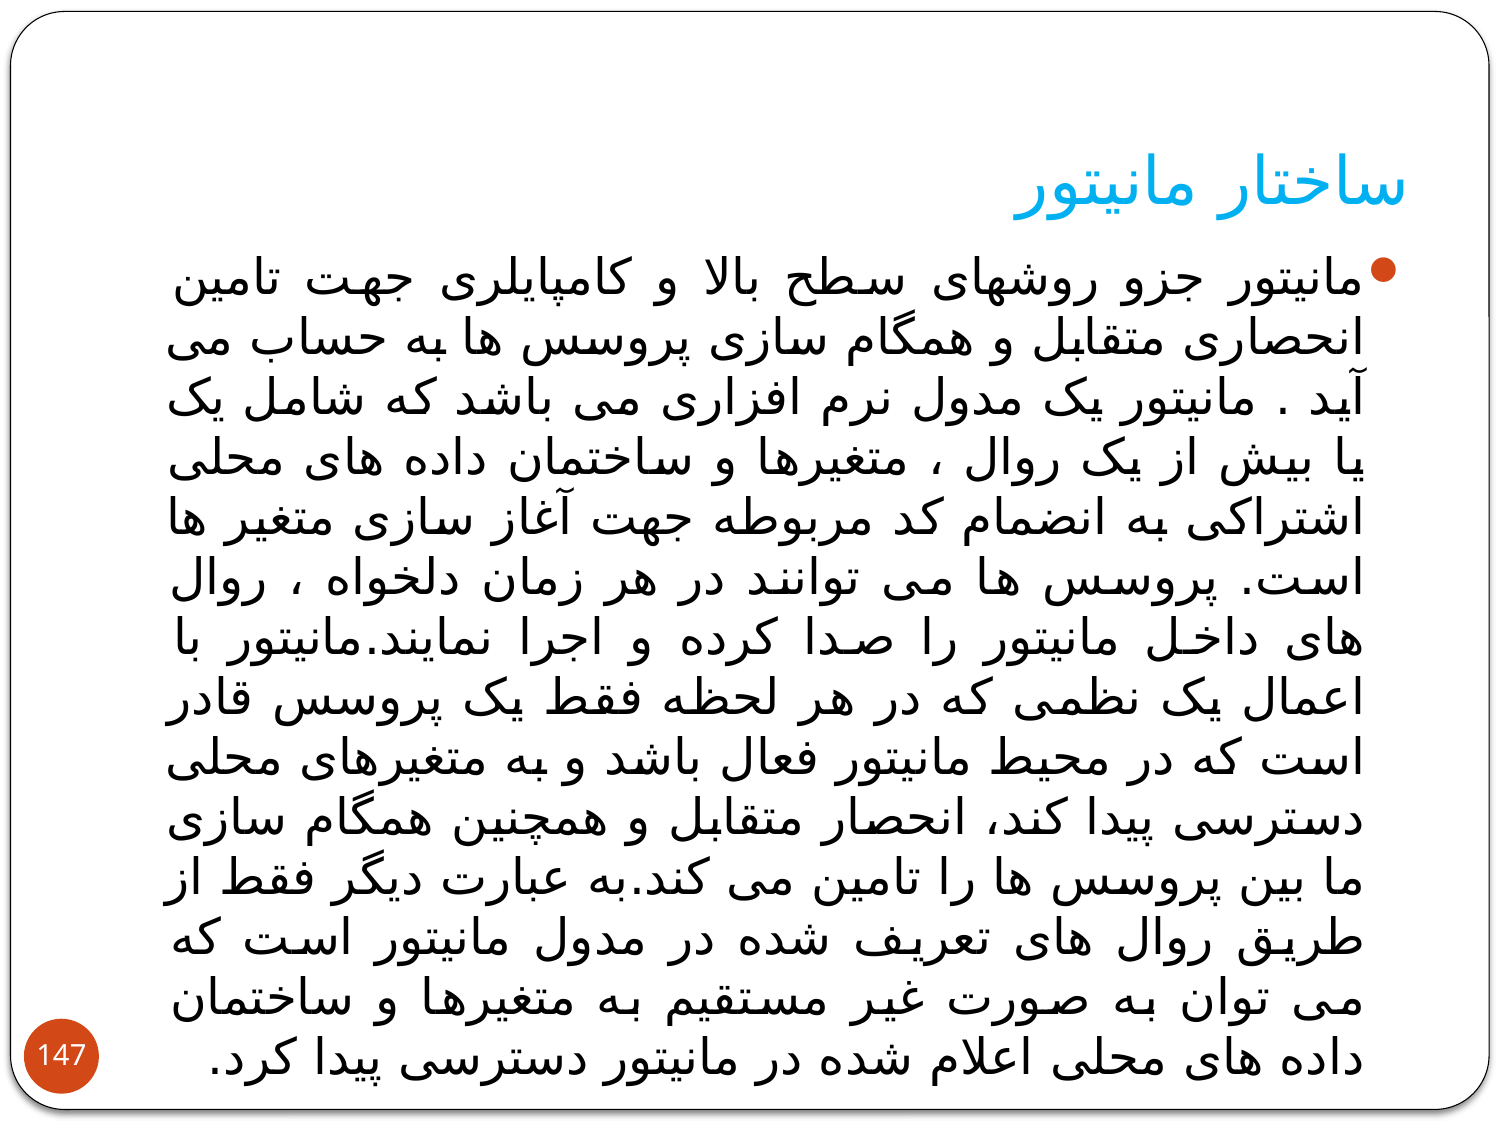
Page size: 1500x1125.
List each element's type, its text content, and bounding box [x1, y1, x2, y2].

title ساختار مانیتور [150, 45, 1425, 233]
list مانیتور جزو روشهای سطح بالا و کامپایلری جهت تامین انحصاری متقابل و همگام سازی پروسس ها به حساب می آید . مانیتور یک مدول نرم افزاری می باشد که شامل یک یا بیش از یک روال ، متغیرها و ساختمان داده های محلی اشتراکی به انضمام کد مربوطه جهت آغاز سازی متغیر ها است. پروسس ها می توانند در هر زمان دلخواه ، روال های داخل مانیتور را صدا کرده و اجرا نمایند.مانیتور با اعمال یک نظمی که در هر لحظه فقط یک پروسس قادر است که در محیط مانیتور فعال باشد و به متغیرهای محلی دسترسی پیدا کند، انحصار متقابل و همچنین همگام سازی ما بین پروسس ها را تامین می کند.به عبارت دیگر فقط از طریق روال های تعریف شده در مدول مانیتور است که می توان به صورت غیر مستقیم به متغیرها و ساختمان داده های محلی اعلام شده در مانیتور دسترسی پیدا کرد. [150, 237, 1425, 988]
slide_number 147 [23, 1018, 99, 1094]
